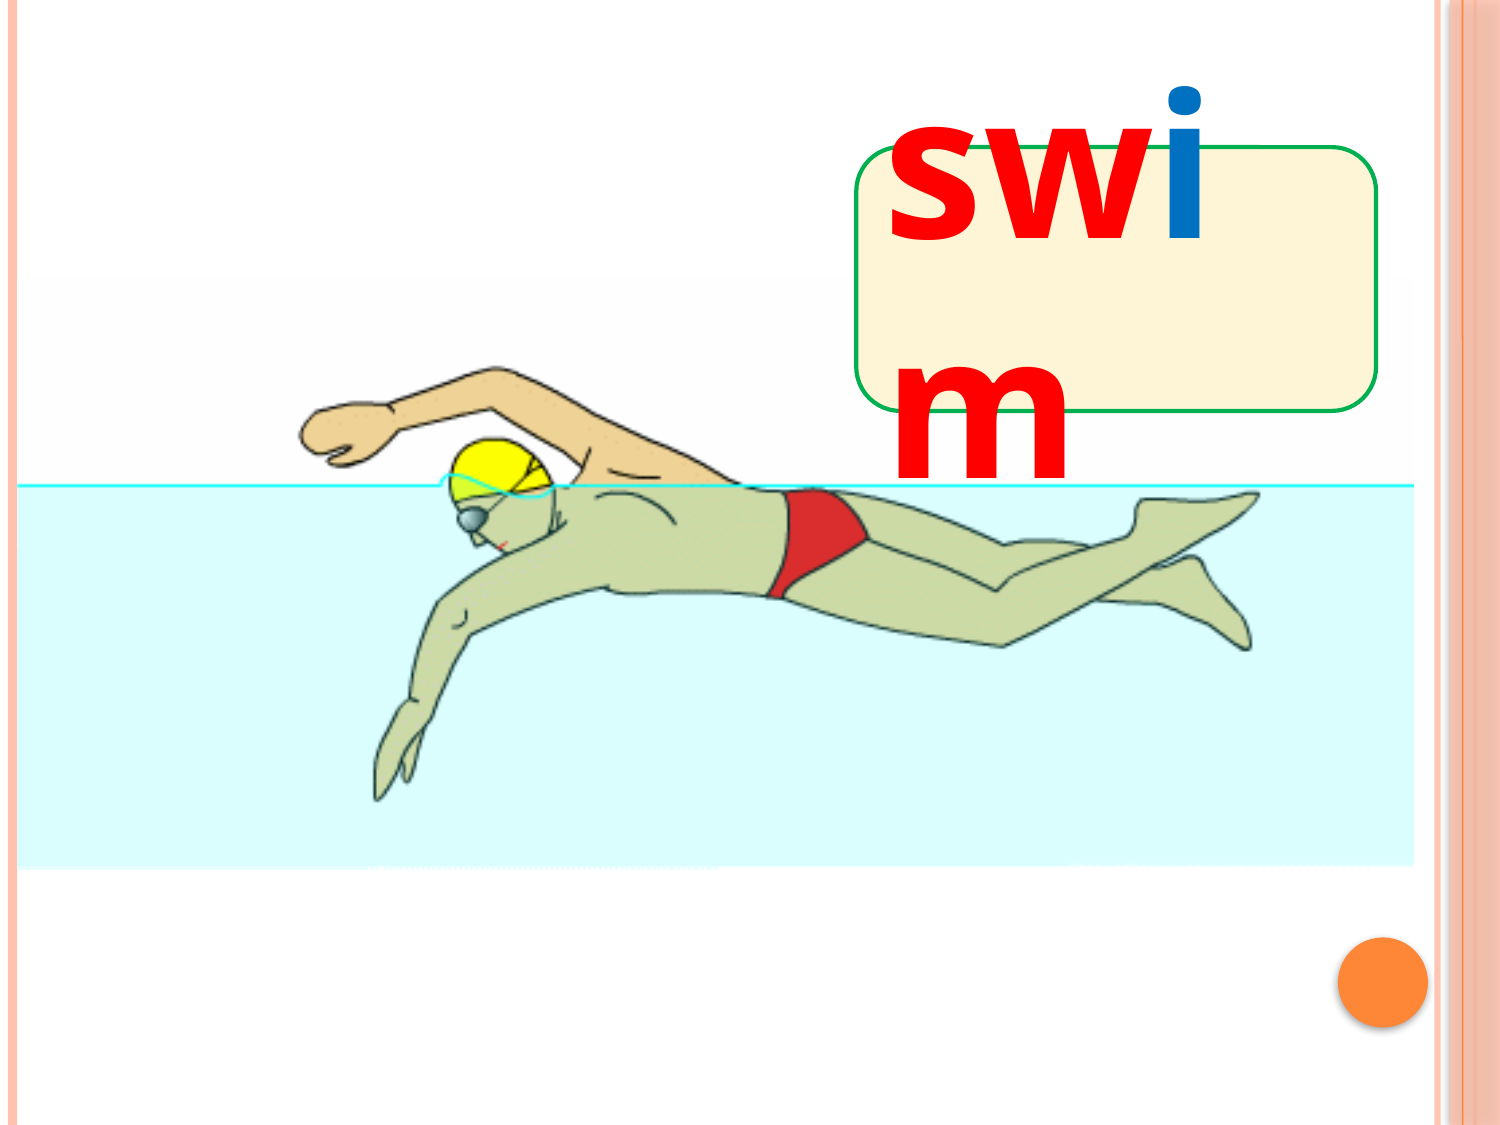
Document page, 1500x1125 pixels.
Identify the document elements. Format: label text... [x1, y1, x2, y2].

text_box swim [854, 144, 1379, 275]
picture [17, 278, 1415, 871]
